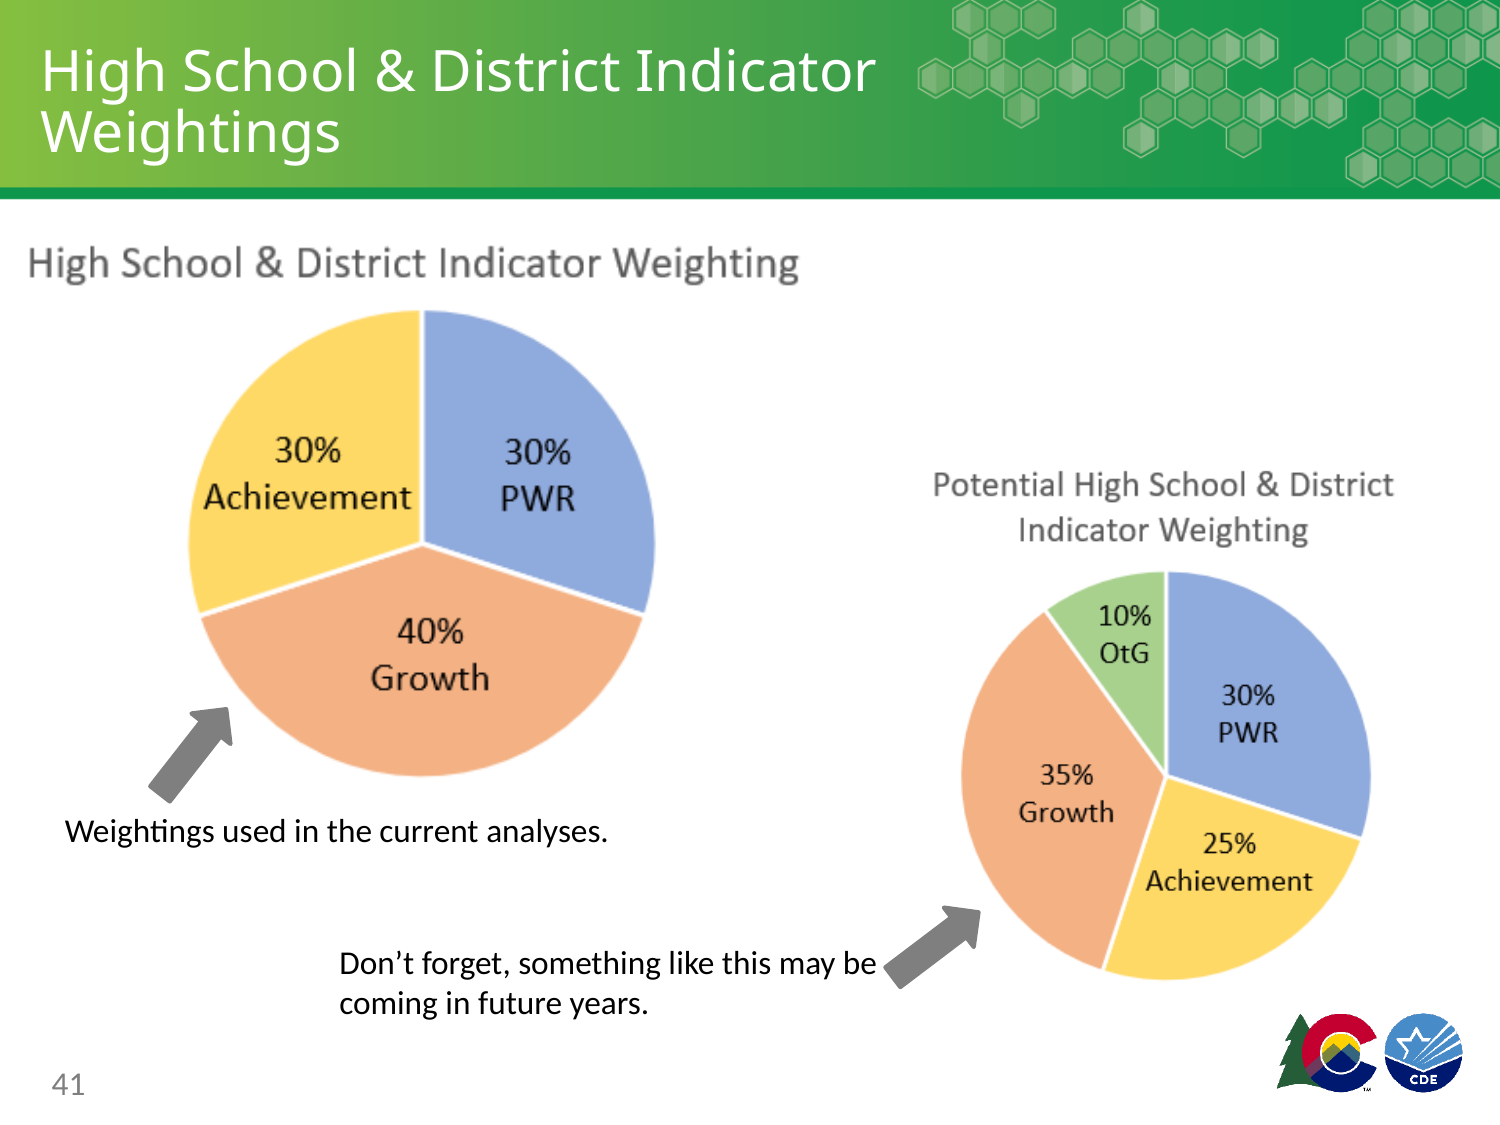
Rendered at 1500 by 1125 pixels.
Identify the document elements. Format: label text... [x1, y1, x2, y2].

text_box Weightings used in the current analyses. [49, 801, 708, 857]
text_box Don’t forget, something like this may be coming in future years. [324, 933, 894, 1029]
title High School & District Indicator Weightings [40, 41, 1038, 166]
slide_number 41 [36, 1054, 375, 1115]
picture [877, 461, 1451, 998]
picture [1275, 1012, 1463, 1093]
picture [13, 231, 812, 791]
picture [0, 0, 1500, 200]
